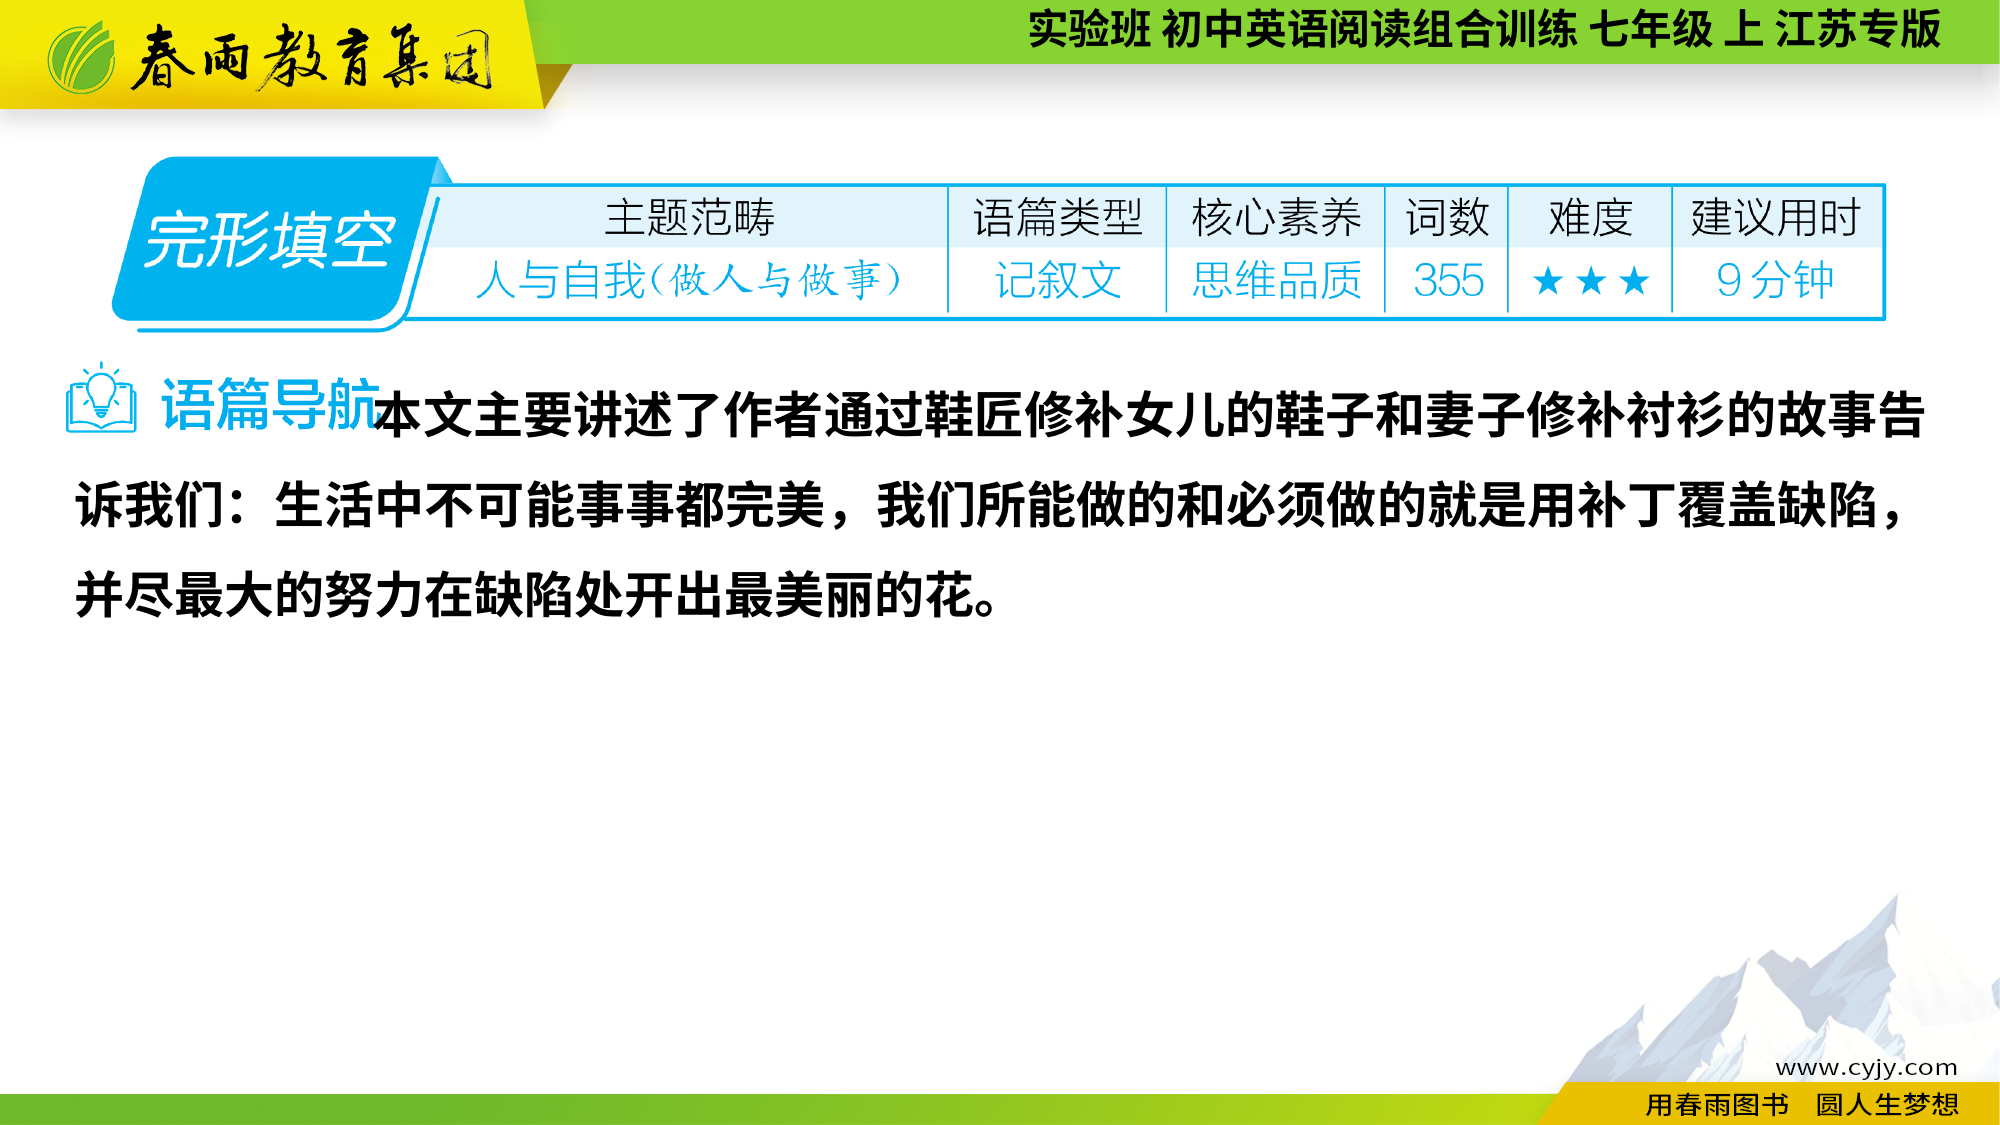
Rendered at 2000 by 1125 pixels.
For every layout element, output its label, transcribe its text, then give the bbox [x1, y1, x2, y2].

picture [0, 0, 2000, 1125]
list 本文主要讲述了作者通过鞋匠修补女儿的鞋子和妻子修补衬衫的故事告诉我们：生活中不可能事事都完美，我们所能做的和必须做的就是用补丁覆盖缺陷，并尽最大的努力在缺陷处开出最美丽的花。 [59, 345, 1944, 634]
